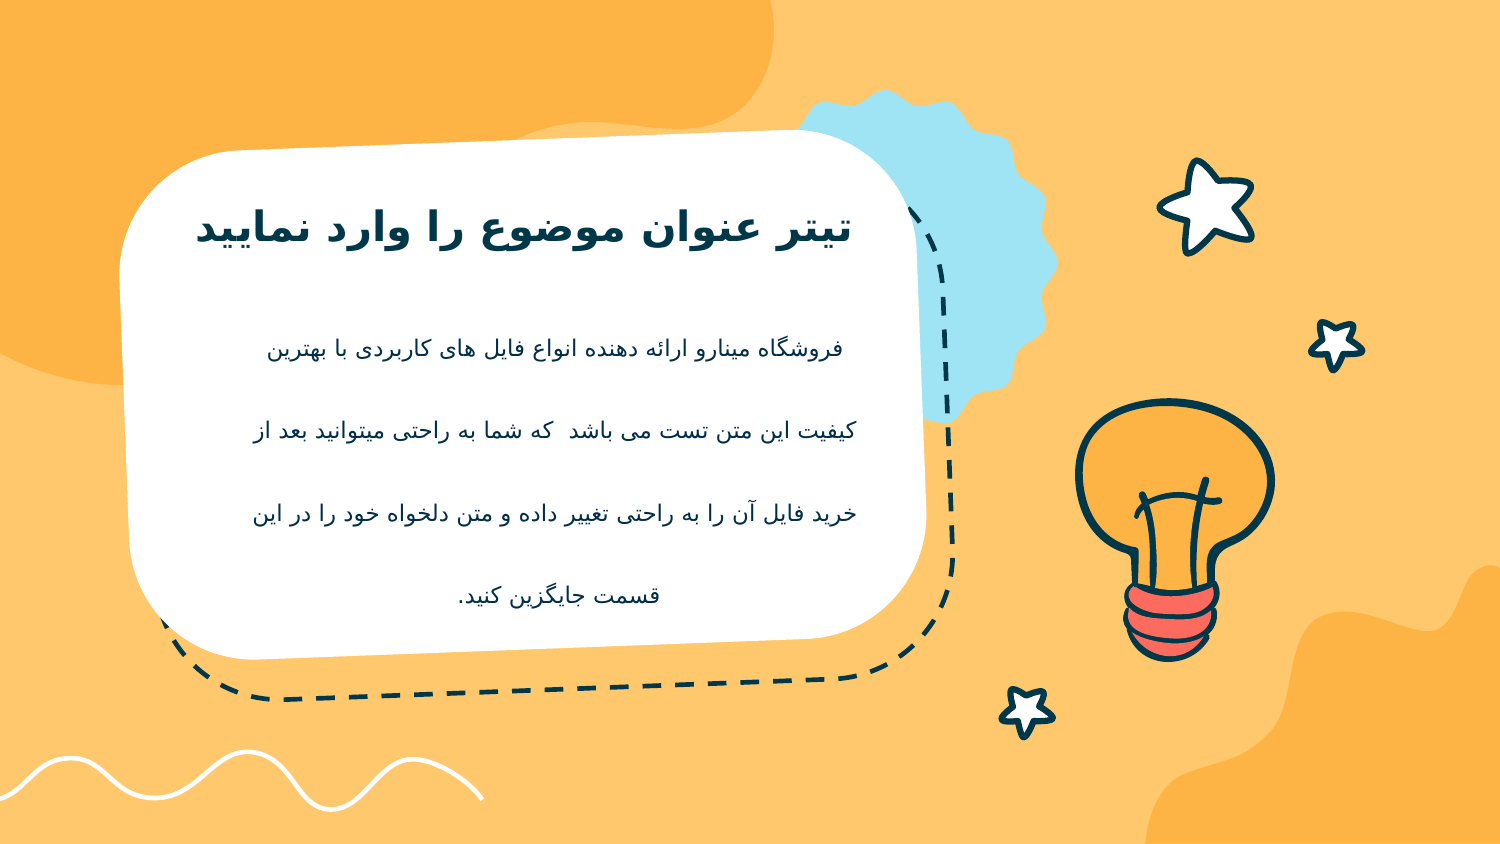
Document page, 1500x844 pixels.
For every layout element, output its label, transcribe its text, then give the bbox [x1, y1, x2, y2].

text_box تیتر عنوان را بنویسید فروشگاه مینارو ارائه دهنده انواع فایل های کاربردی با بهترین کیفیت [1157, 158, 1254, 256]
text_box تیتر عنوان را بنویسید فروشگاه مینارو ارائه دهنده انواع فایل های کاربردی با بهترین کیفیت [999, 687, 1055, 740]
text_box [1072, 398, 1283, 662]
text_box [1001, 689, 1053, 738]
text_box [1159, 160, 1252, 254]
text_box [116, 120, 956, 709]
text_box [805, 89, 1058, 415]
text_box [1311, 322, 1363, 371]
text_box تیتر عنوان را بنویسید فروشگاه مینارو ارائه دهنده انواع فایل های کاربردی با بهترین کیفیت [1309, 320, 1365, 373]
